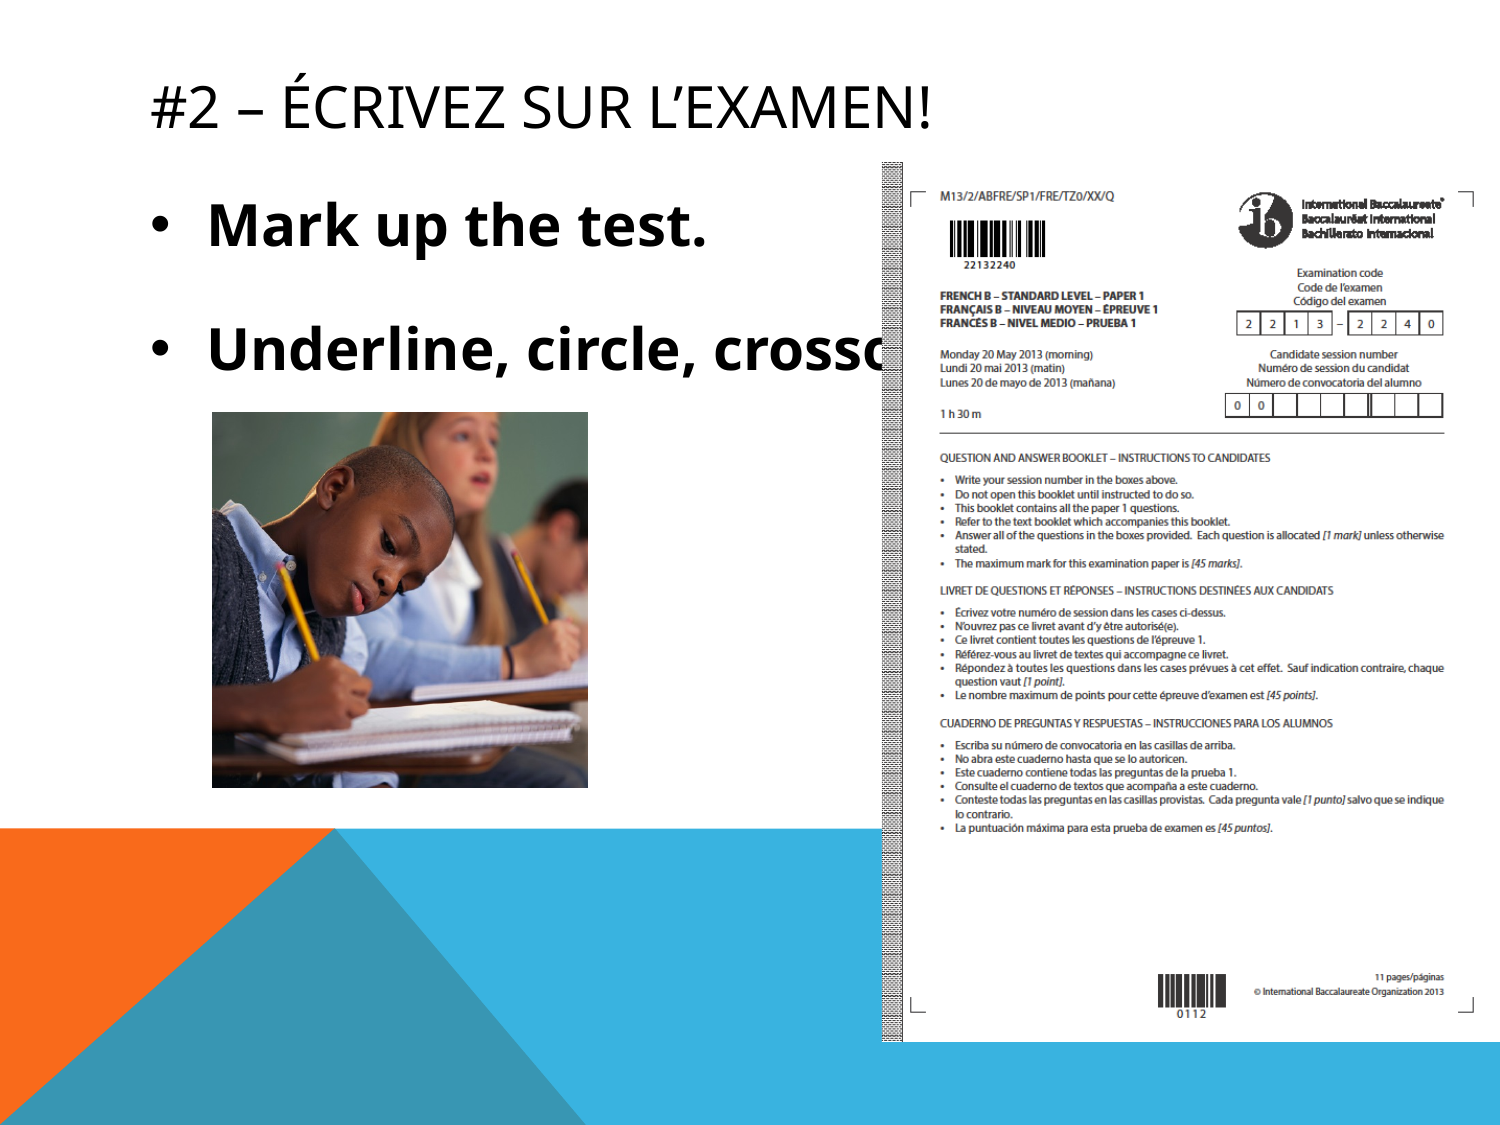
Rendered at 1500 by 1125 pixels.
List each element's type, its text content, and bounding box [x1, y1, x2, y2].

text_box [881, 162, 1500, 1042]
list Mark up the test. Underline, circle, crossout! [135, 180, 876, 768]
picture [212, 412, 588, 788]
title #2 – écrivez sur l’examen! [135, 60, 1369, 150]
